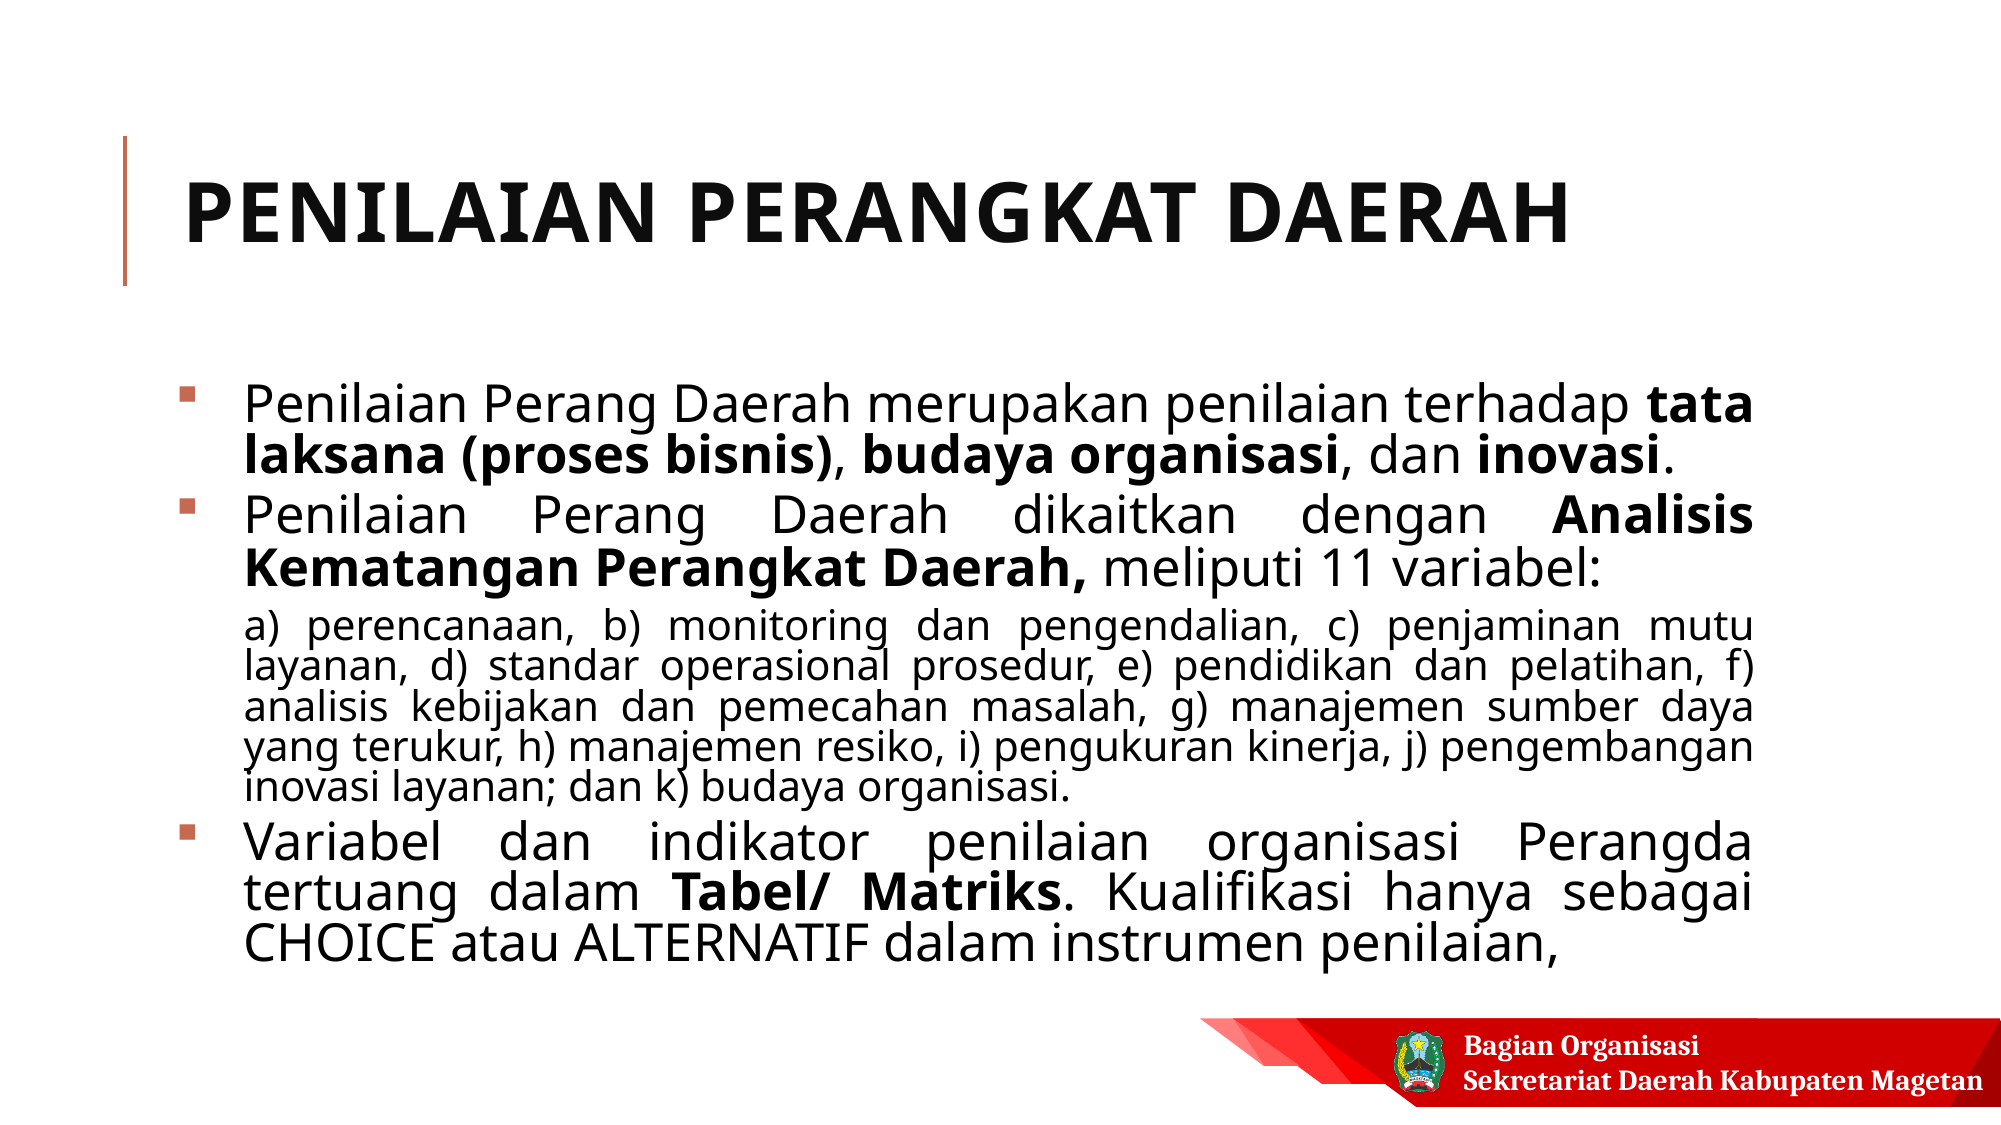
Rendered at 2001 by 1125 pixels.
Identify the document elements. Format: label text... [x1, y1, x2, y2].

list Penilaian Perang Daerah merupakan penilaian terhadap tata laksana (proses bisnis), budaya organisasi, dan inovasi. Penilaian Perang Daerah dikaitkan dengan Analisis Kematangan Perangkat Daerah, meliputi 11 variabel: a) perencanaan, b) monitoring dan pengendalian, c) penjaminan mutu layanan, d) standar operasional prosedur, e) pendidikan dan pelatihan, f) analisis kebijakan dan pemecahan masalah, g) manajemen sumber daya yang terukur, h) manajemen resiko, i) pengukuran kinerja, j) pengembangan inovasi layanan; dan k) budaya organisasi. Variabel dan indikator penilaian organisasi Perangda tertuang dalam Tabel/ Matriks. Kualifikasi hanya sebagai CHOICE atau ALTERNATIF dalam instrumen penilaian, [168, 375, 1763, 1035]
title PENILAIAN perangKAT daERAH [168, 96, 1763, 342]
picture [1368, 1023, 1470, 1099]
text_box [1199, 1015, 2000, 1108]
